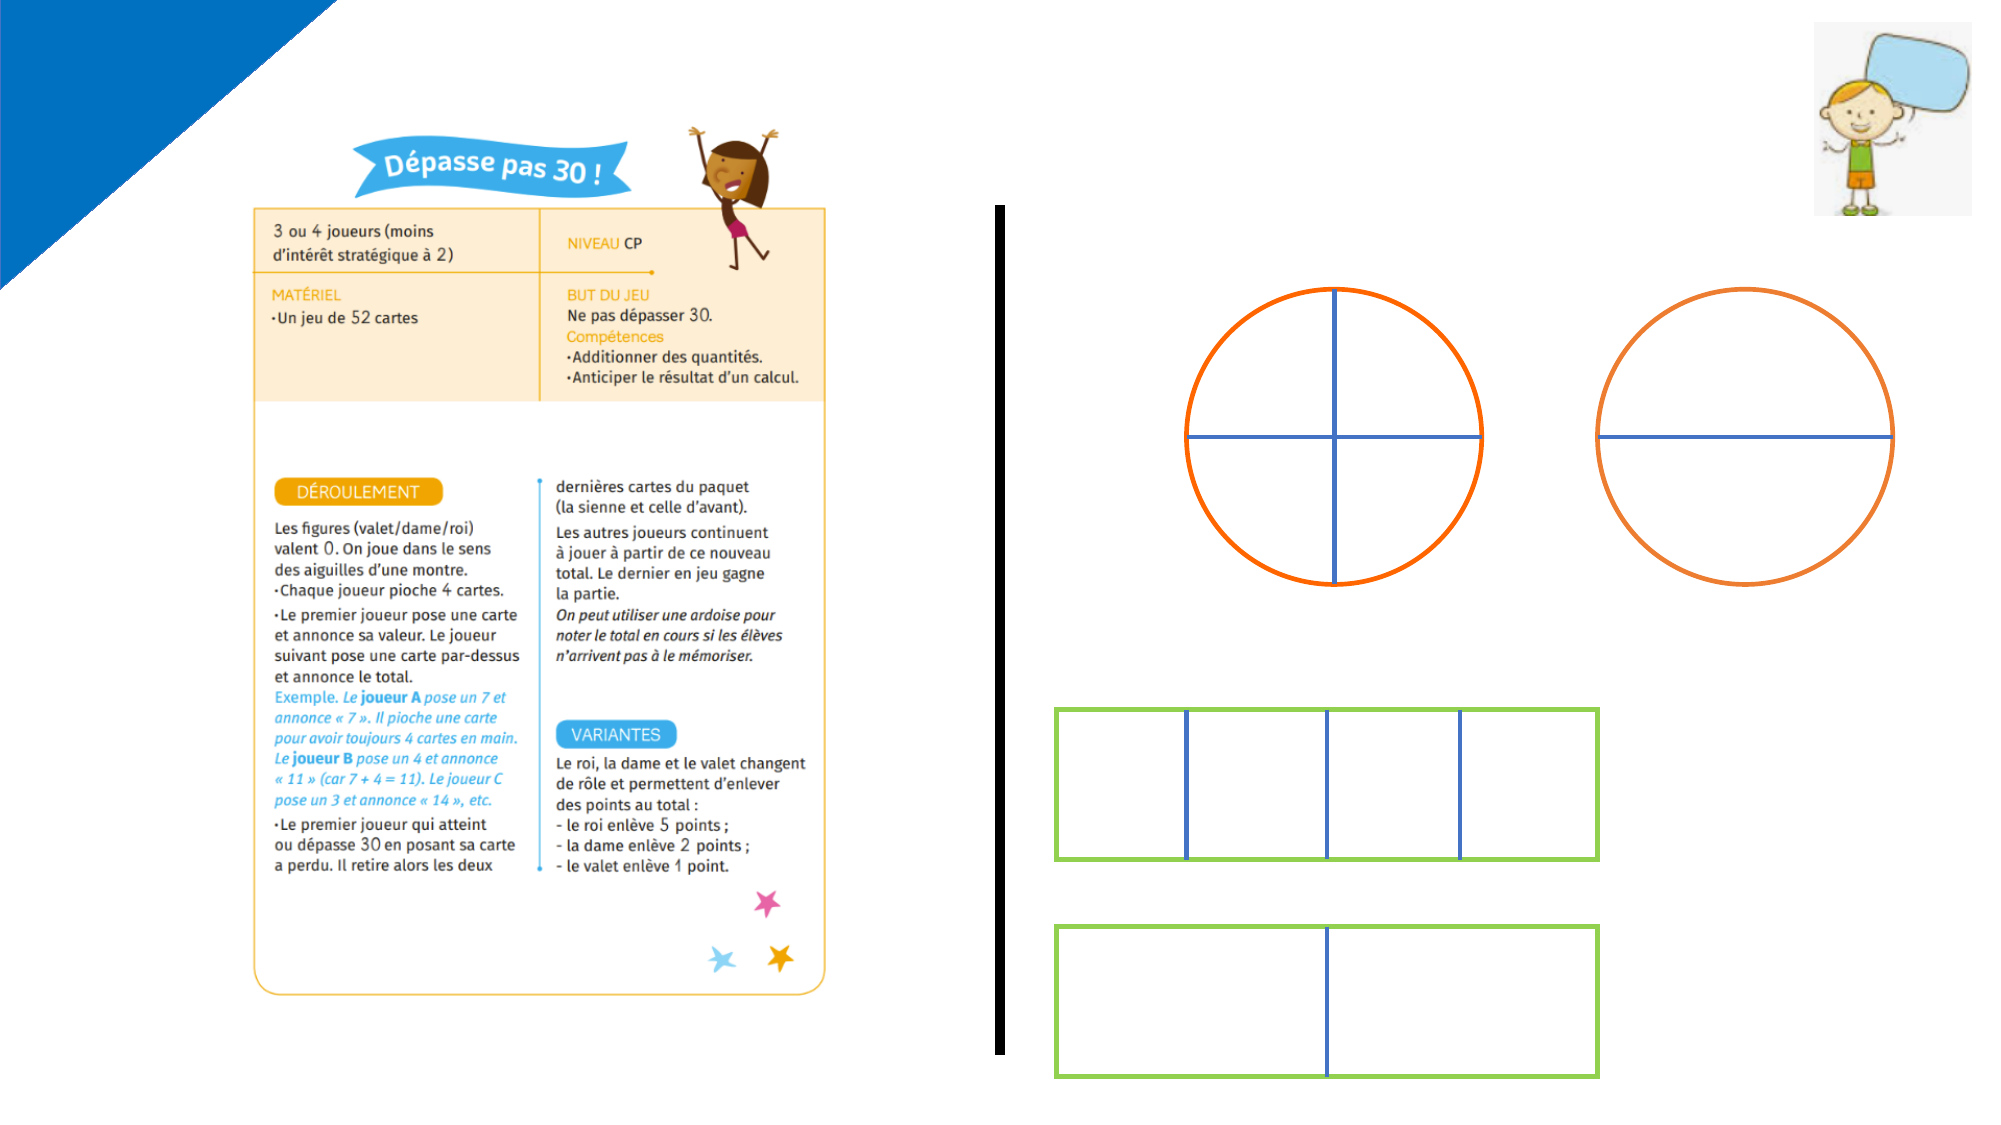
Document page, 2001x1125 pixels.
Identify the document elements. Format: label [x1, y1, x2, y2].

picture [1814, 22, 1972, 216]
text_box [1596, 288, 1894, 586]
text_box [1185, 288, 1483, 586]
text_box [1055, 926, 1598, 1078]
picture [238, 122, 834, 1003]
text_box [0, 0, 337, 290]
text_box [1056, 708, 1598, 860]
